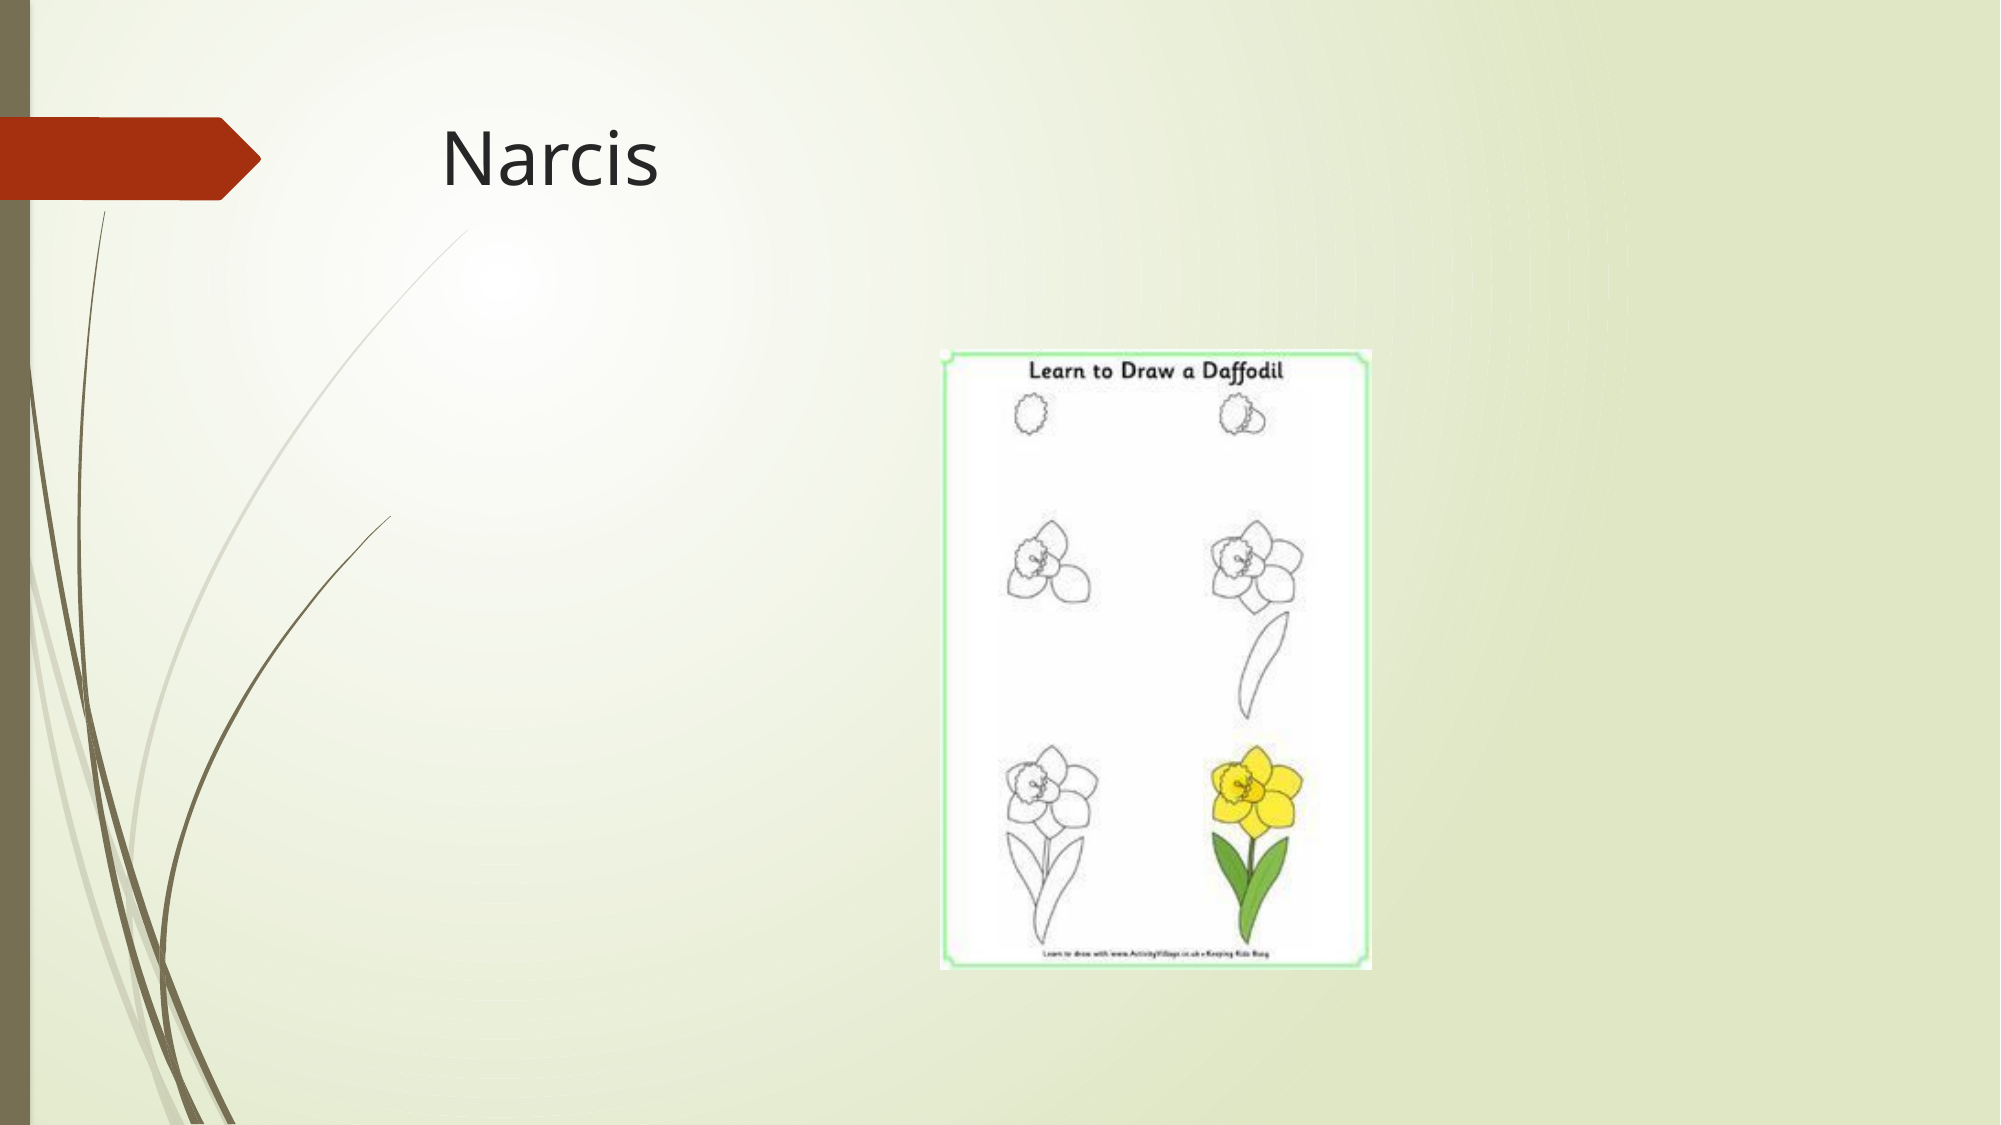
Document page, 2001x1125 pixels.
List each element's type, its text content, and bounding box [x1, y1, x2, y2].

title Narcis [425, 102, 1888, 313]
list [940, 349, 1372, 971]
